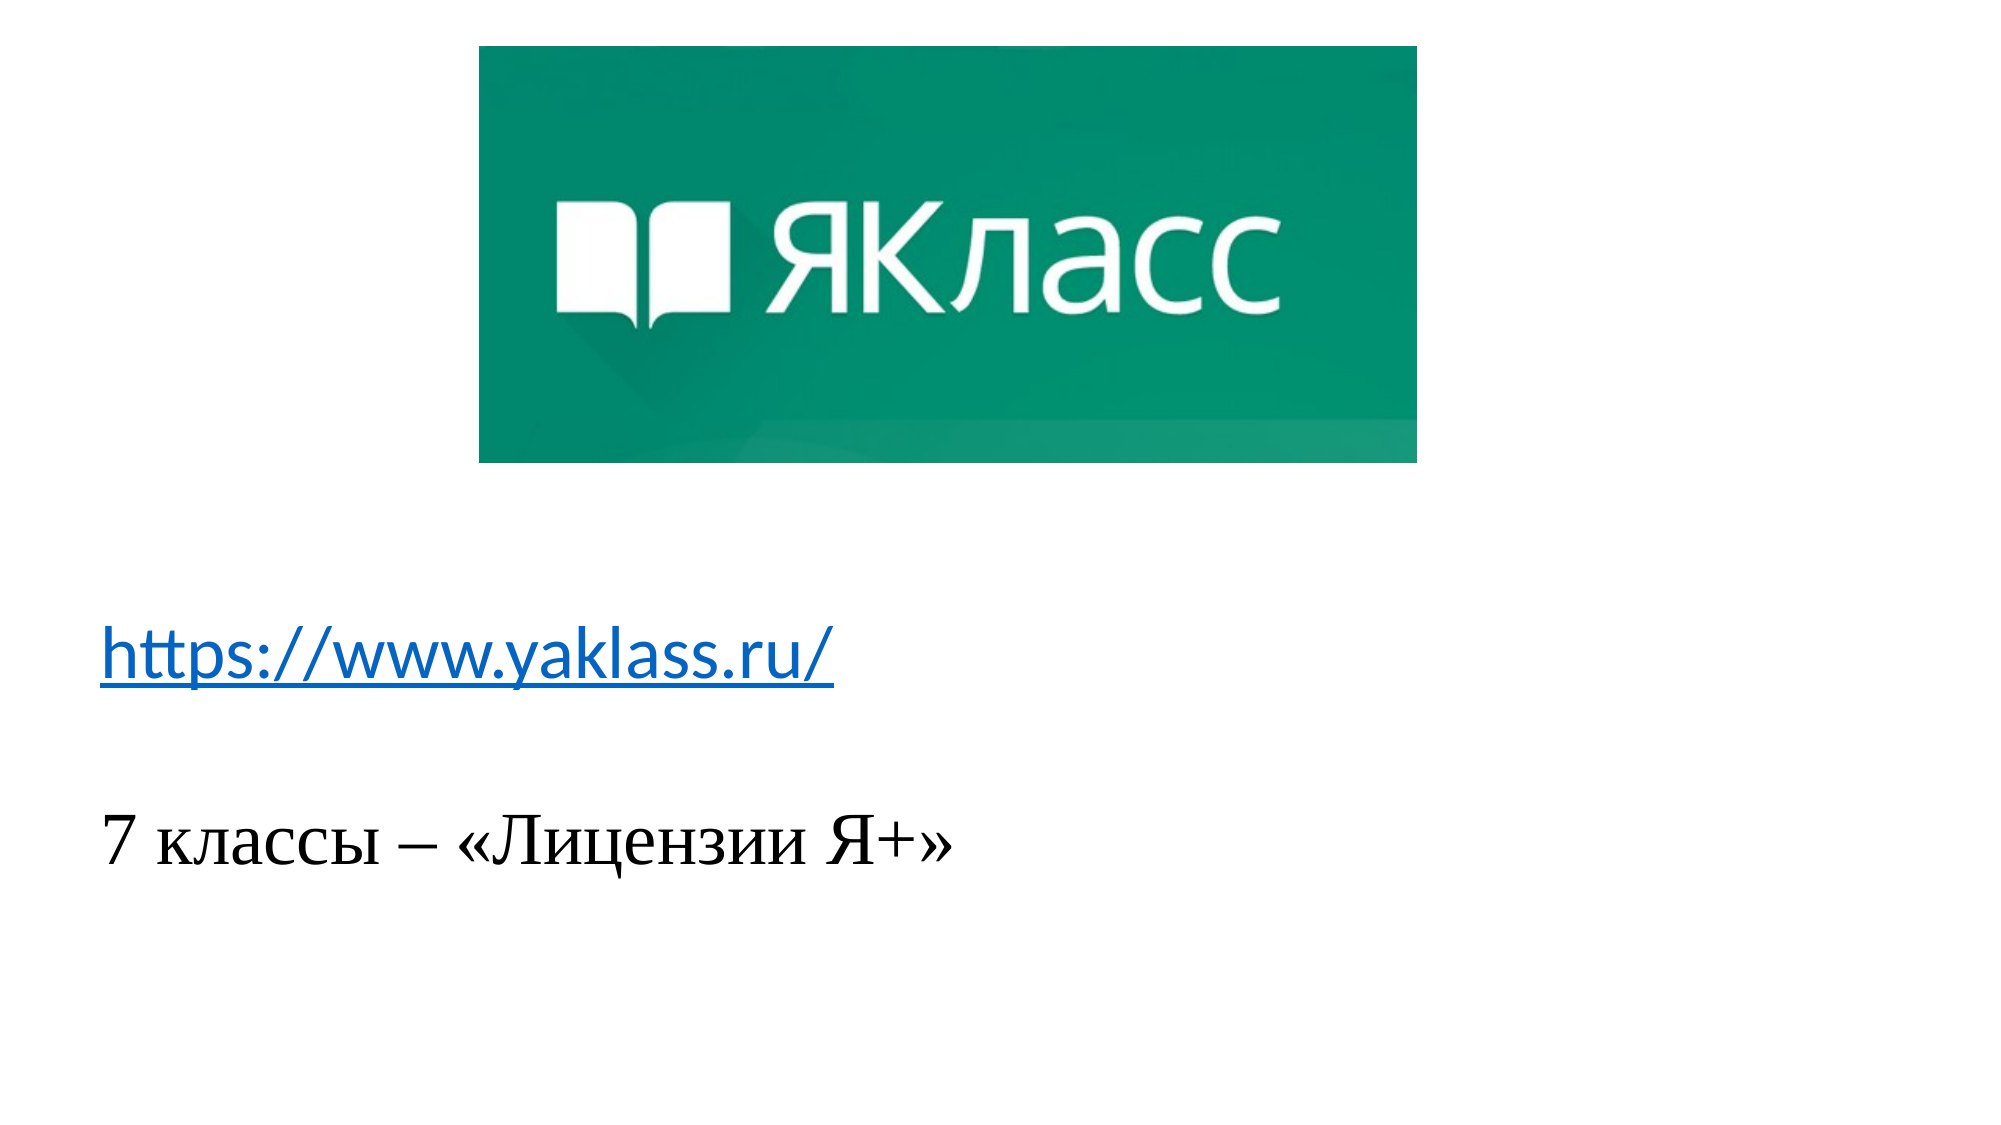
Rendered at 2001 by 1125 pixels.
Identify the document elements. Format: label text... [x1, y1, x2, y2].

list https://www.yaklass.ru/ 7 классы – «Лицензии Я+» [85, 606, 1811, 926]
picture [479, 46, 1417, 463]
